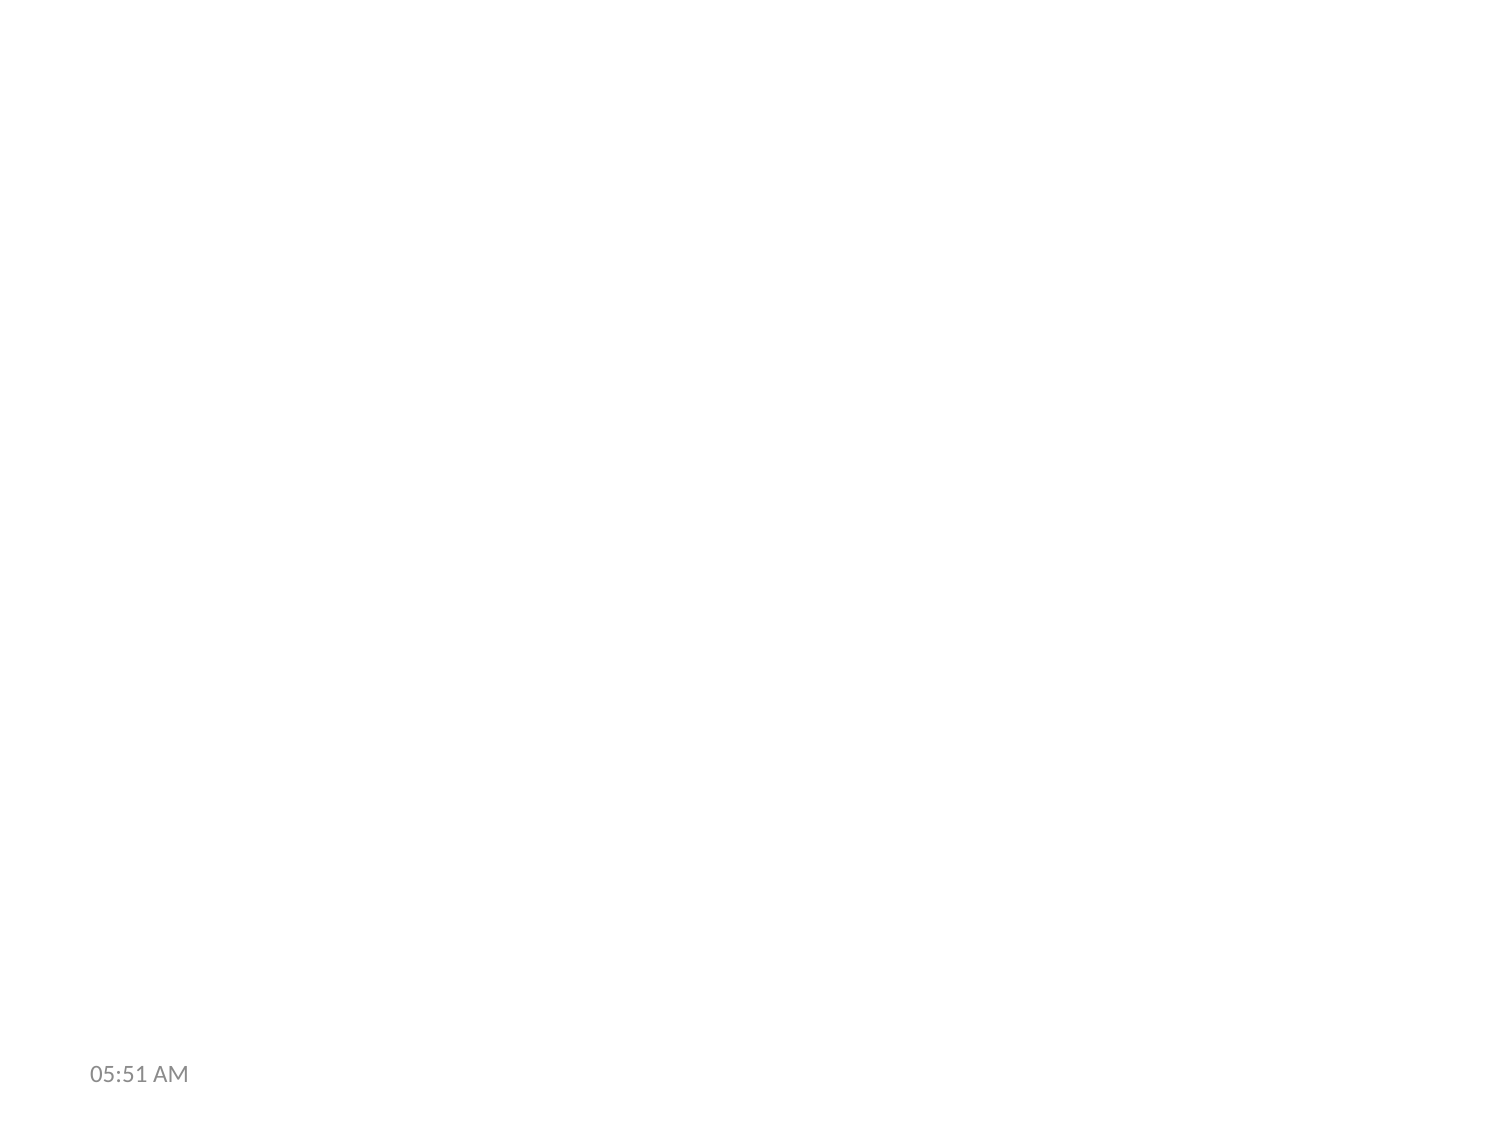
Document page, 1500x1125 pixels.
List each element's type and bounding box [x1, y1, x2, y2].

slide_number [75, 1042, 425, 1103]
